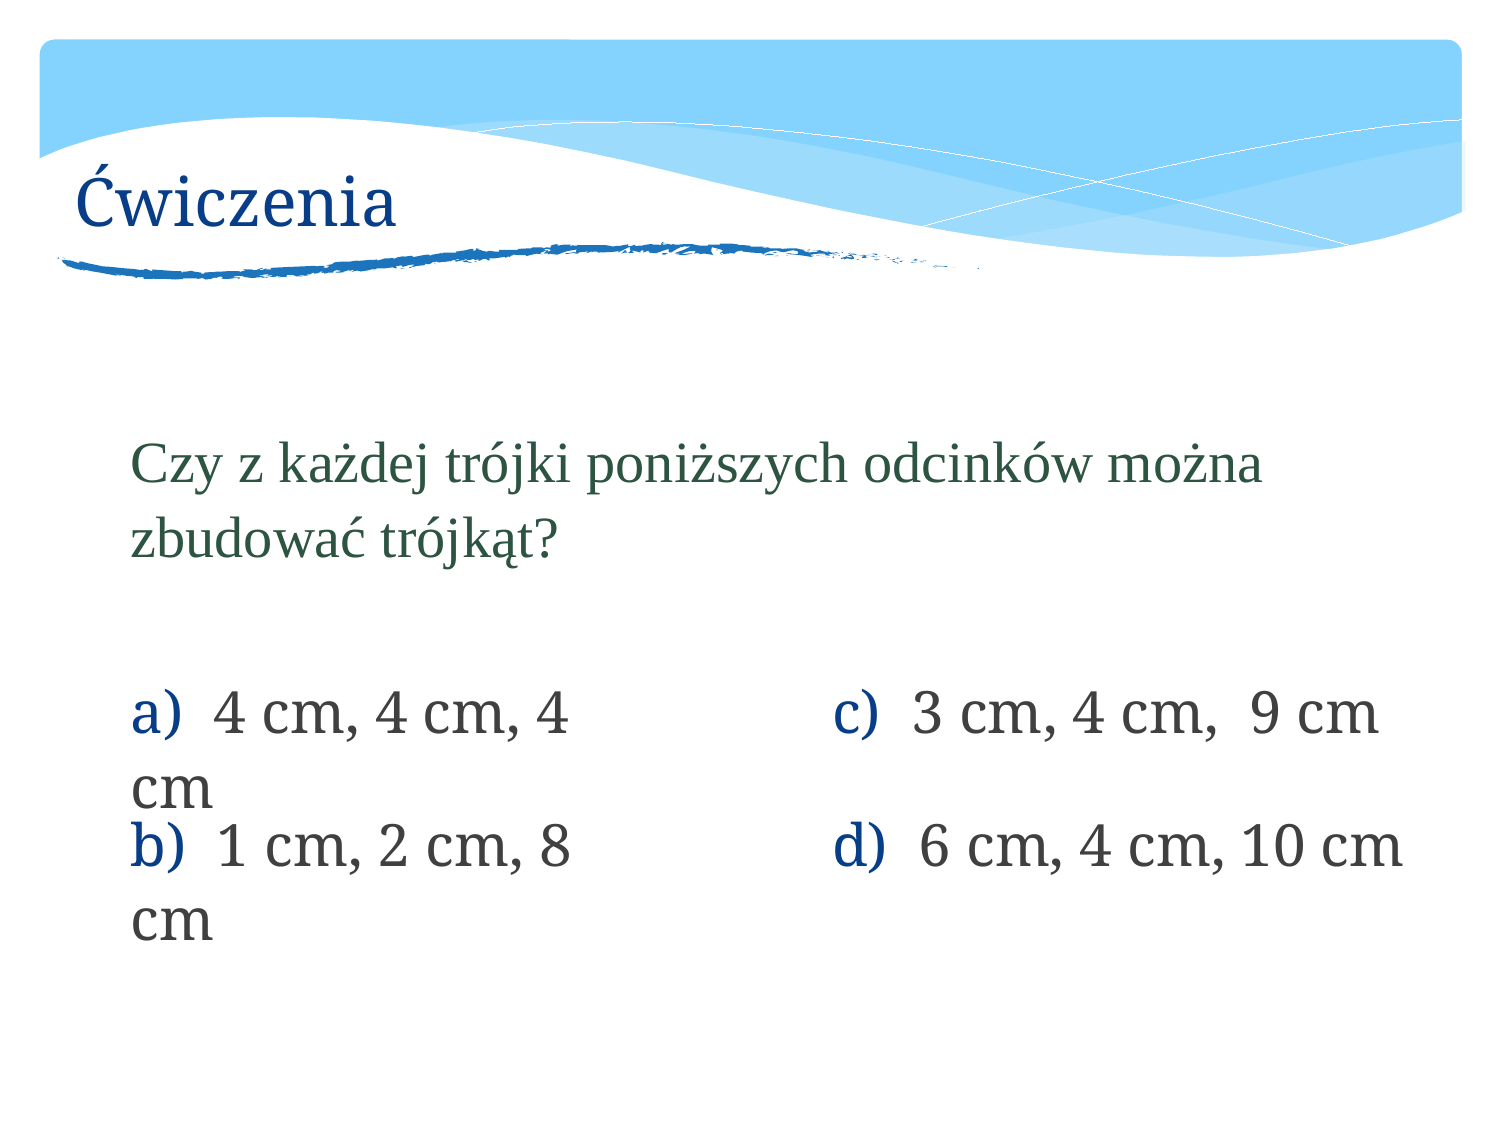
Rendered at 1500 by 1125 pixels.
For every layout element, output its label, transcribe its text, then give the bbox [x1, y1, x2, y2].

text_box d) 6 cm, 4 cm, 10 cm [817, 795, 1426, 886]
text_box a) 4 cm, 4 cm, 4 cm [115, 662, 665, 795]
picture [55, 241, 980, 280]
text_box c) 3 cm, 4 cm, 9 cm [817, 662, 1468, 753]
title Ćwiczenia [59, 152, 818, 240]
text_box Czy z każdej trójki poniższych odcinków można zbudować trójkąt? [115, 412, 1399, 664]
text_box b) 1 cm, 2 cm, 8 cm [115, 795, 665, 960]
